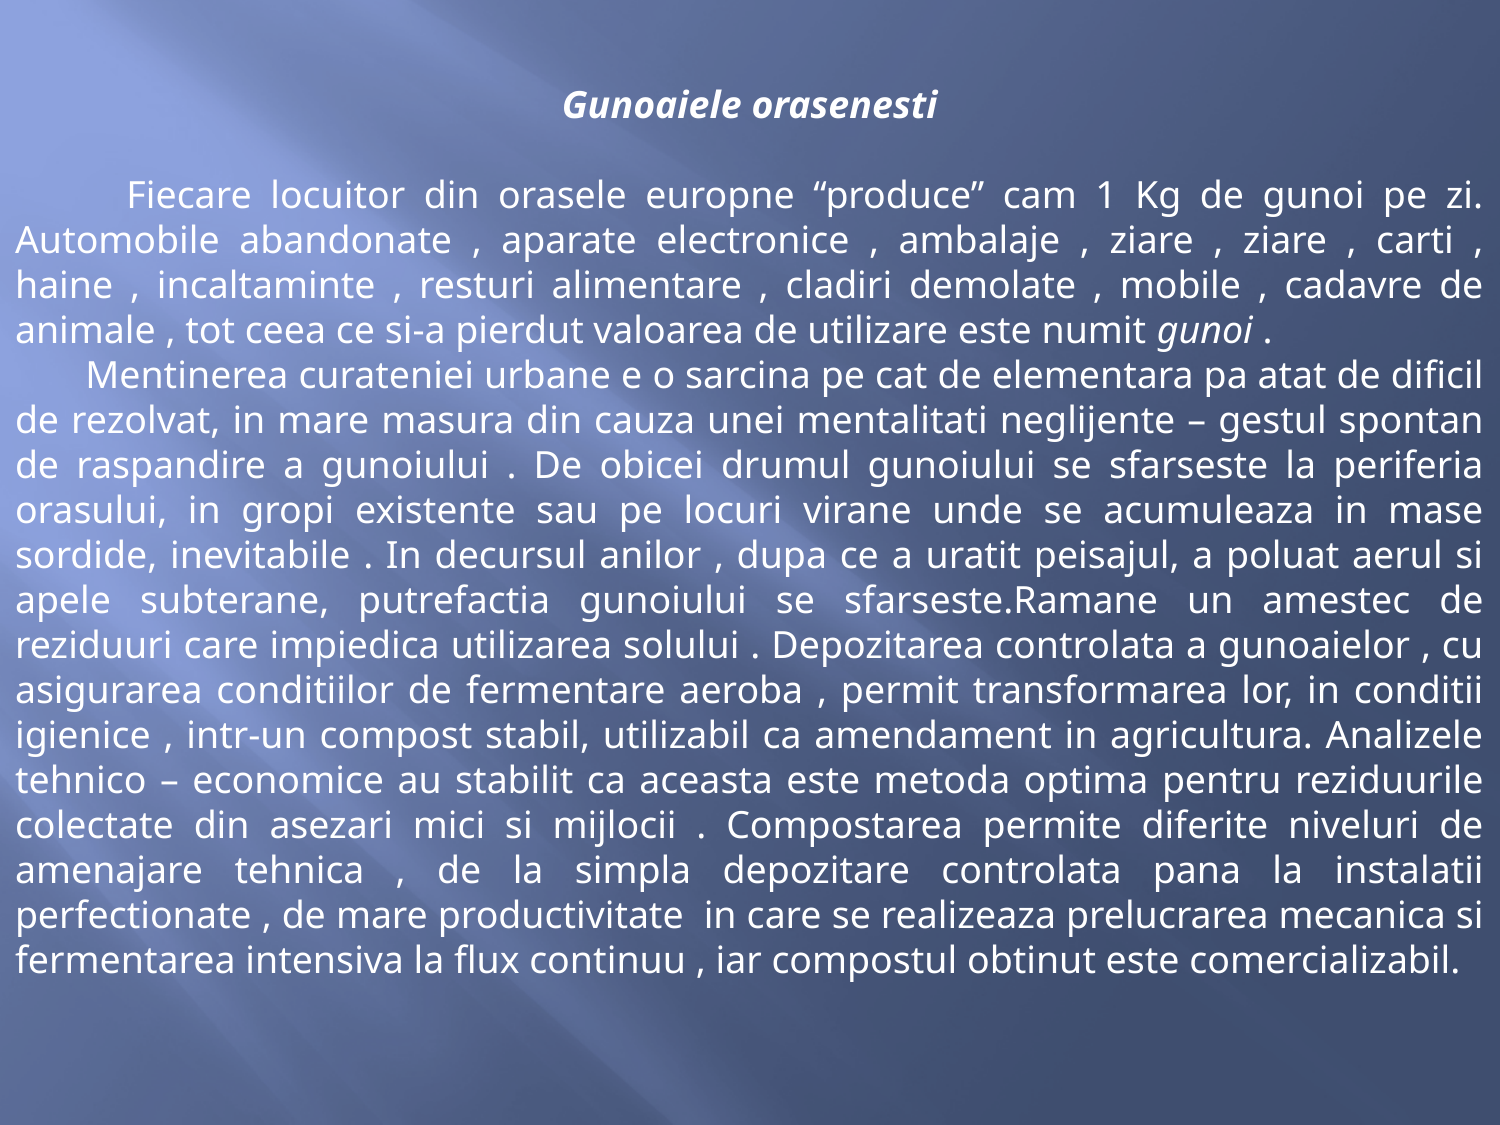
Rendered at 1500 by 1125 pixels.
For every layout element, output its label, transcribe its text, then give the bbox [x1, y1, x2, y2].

text_box Gunoaiele orasenesti Fiecare locuitor din orasele europne “produce” cam 1 Kg de gunoi pe zi. Automobile abandonate , aparate electronice , ambalaje , ziare , ziare , carti , haine , incaltaminte , resturi alimentare , cladiri demolate , mobile , cadavre de animale , tot ceea ce si-a pierdut valoarea de utilizare este numit gunoi . Mentinerea curateniei urbane e o sarcina pe cat de elementara pa atat de dificil de rezolvat, in mare masura din cauza unei mentalitati neglijente – gestul spontan de raspandire a gunoiului . De obicei drumul gunoiului se sfarseste la periferia orasului, in gropi existente sau pe locuri virane unde se acumuleaza in mase sordide, inevitabile . In decursul anilor , dupa ce a uratit peisajul, a poluat aerul si apele subterane, putrefactia gunoiului se sfarseste.Ramane un amestec de reziduuri care impiedica utilizarea solului . Depozitarea controlata a gunoaielor , cu asigurarea conditiilor de fermentare aeroba , permit transformarea lor, in conditii igienice , intr-un compost stabil, utilizabil ca amendament in agricultura. Analizele tehnico – economice au stabilit ca aceasta este metoda optima pentru reziduurile colectate din asezari mici si mijlocii . Compostarea permite diferite niveluri de amenajare tehnica , de la simpla depozitare controlata pana la instalatii perfectionate , de mare productivitate in care se realizeaza prelucrarea mecanica si fermentarea intensiva la flux continuu , iar compostul obtinut este comercializabil. [0, 73, 1500, 1124]
